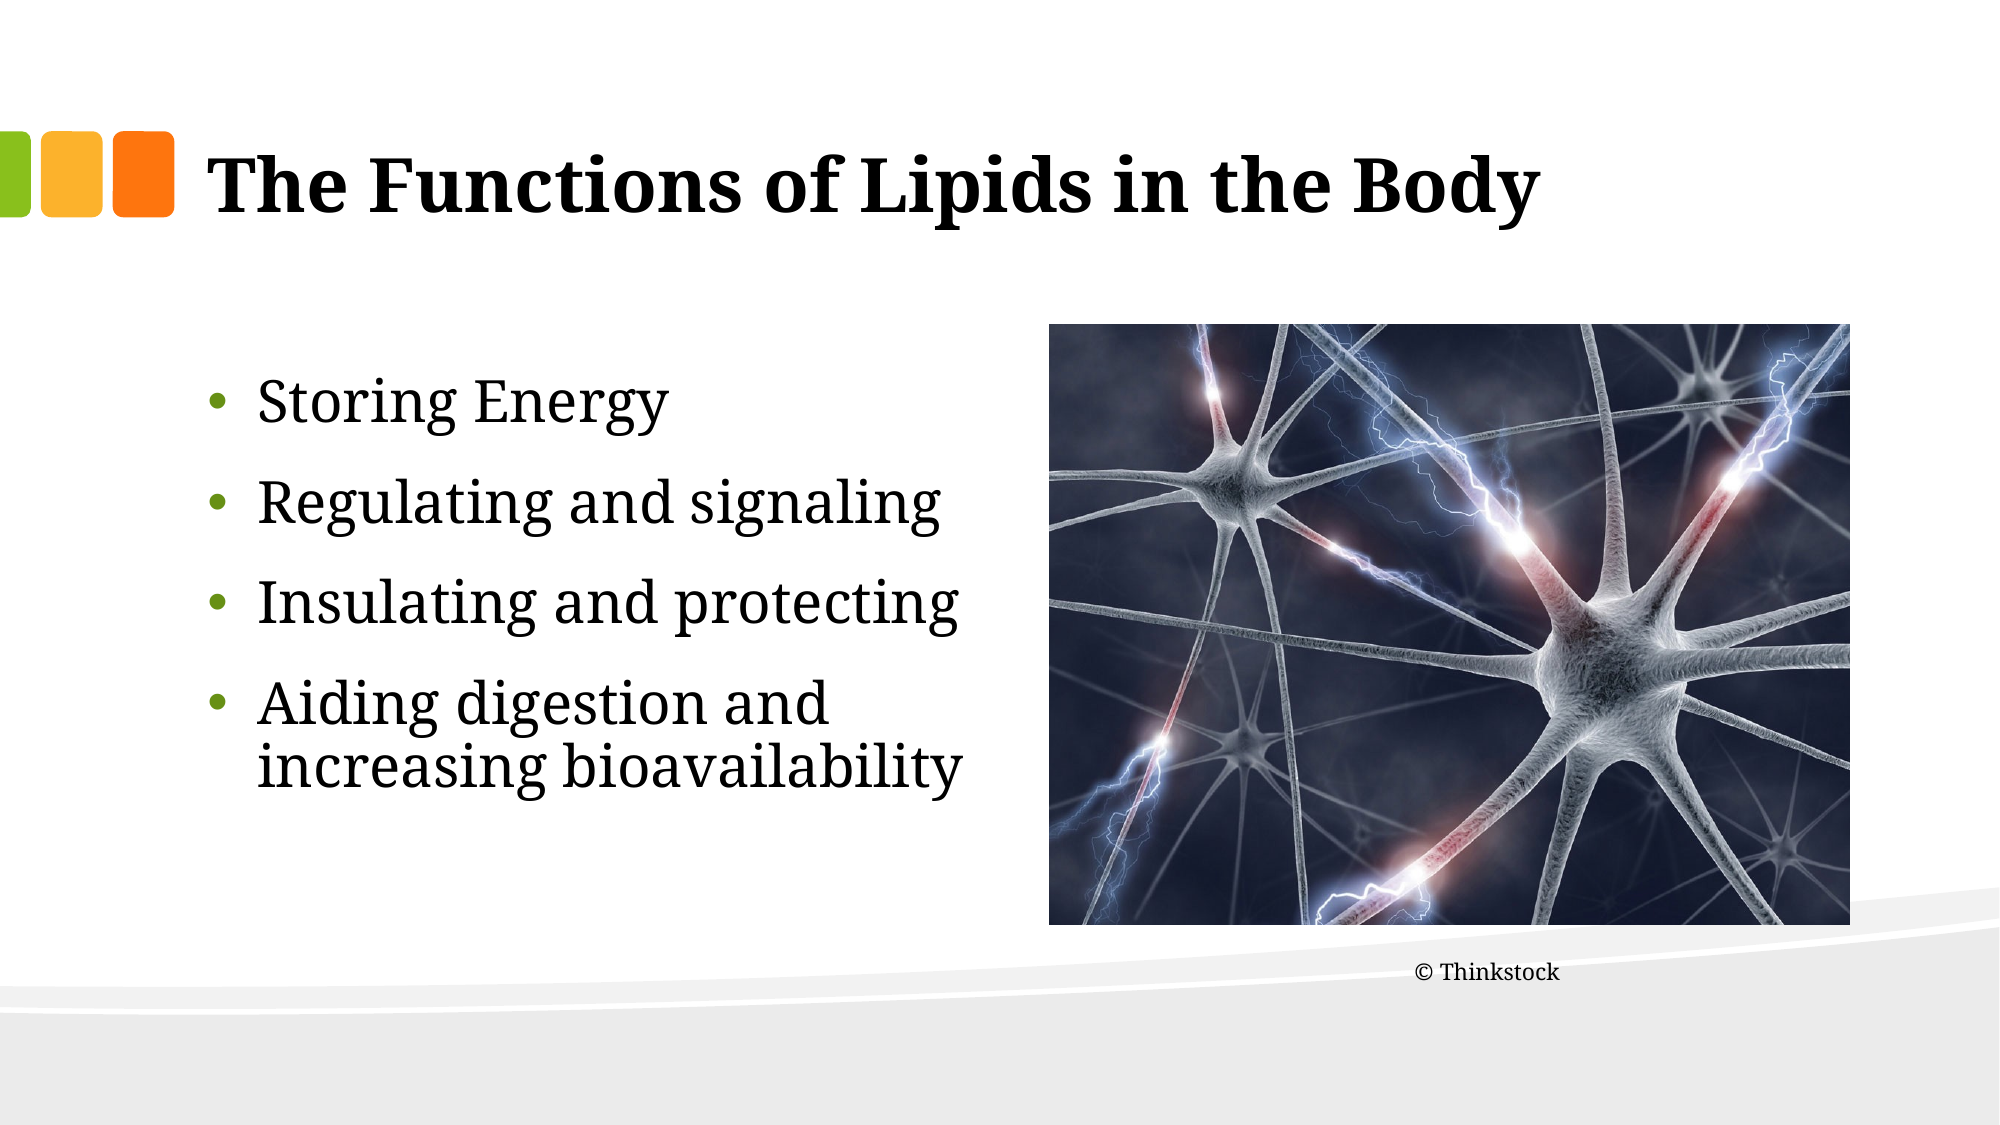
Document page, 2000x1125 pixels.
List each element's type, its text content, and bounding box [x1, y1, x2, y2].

list Storing Energy Regulating and signaling Insulating and protecting Aiding digestion and increasing bioavailability [187, 362, 987, 1013]
title The Functions of Lipids in the Body [187, 24, 1787, 238]
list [1049, 324, 1850, 926]
text_box © Thinkstock [1399, 950, 1863, 1053]
